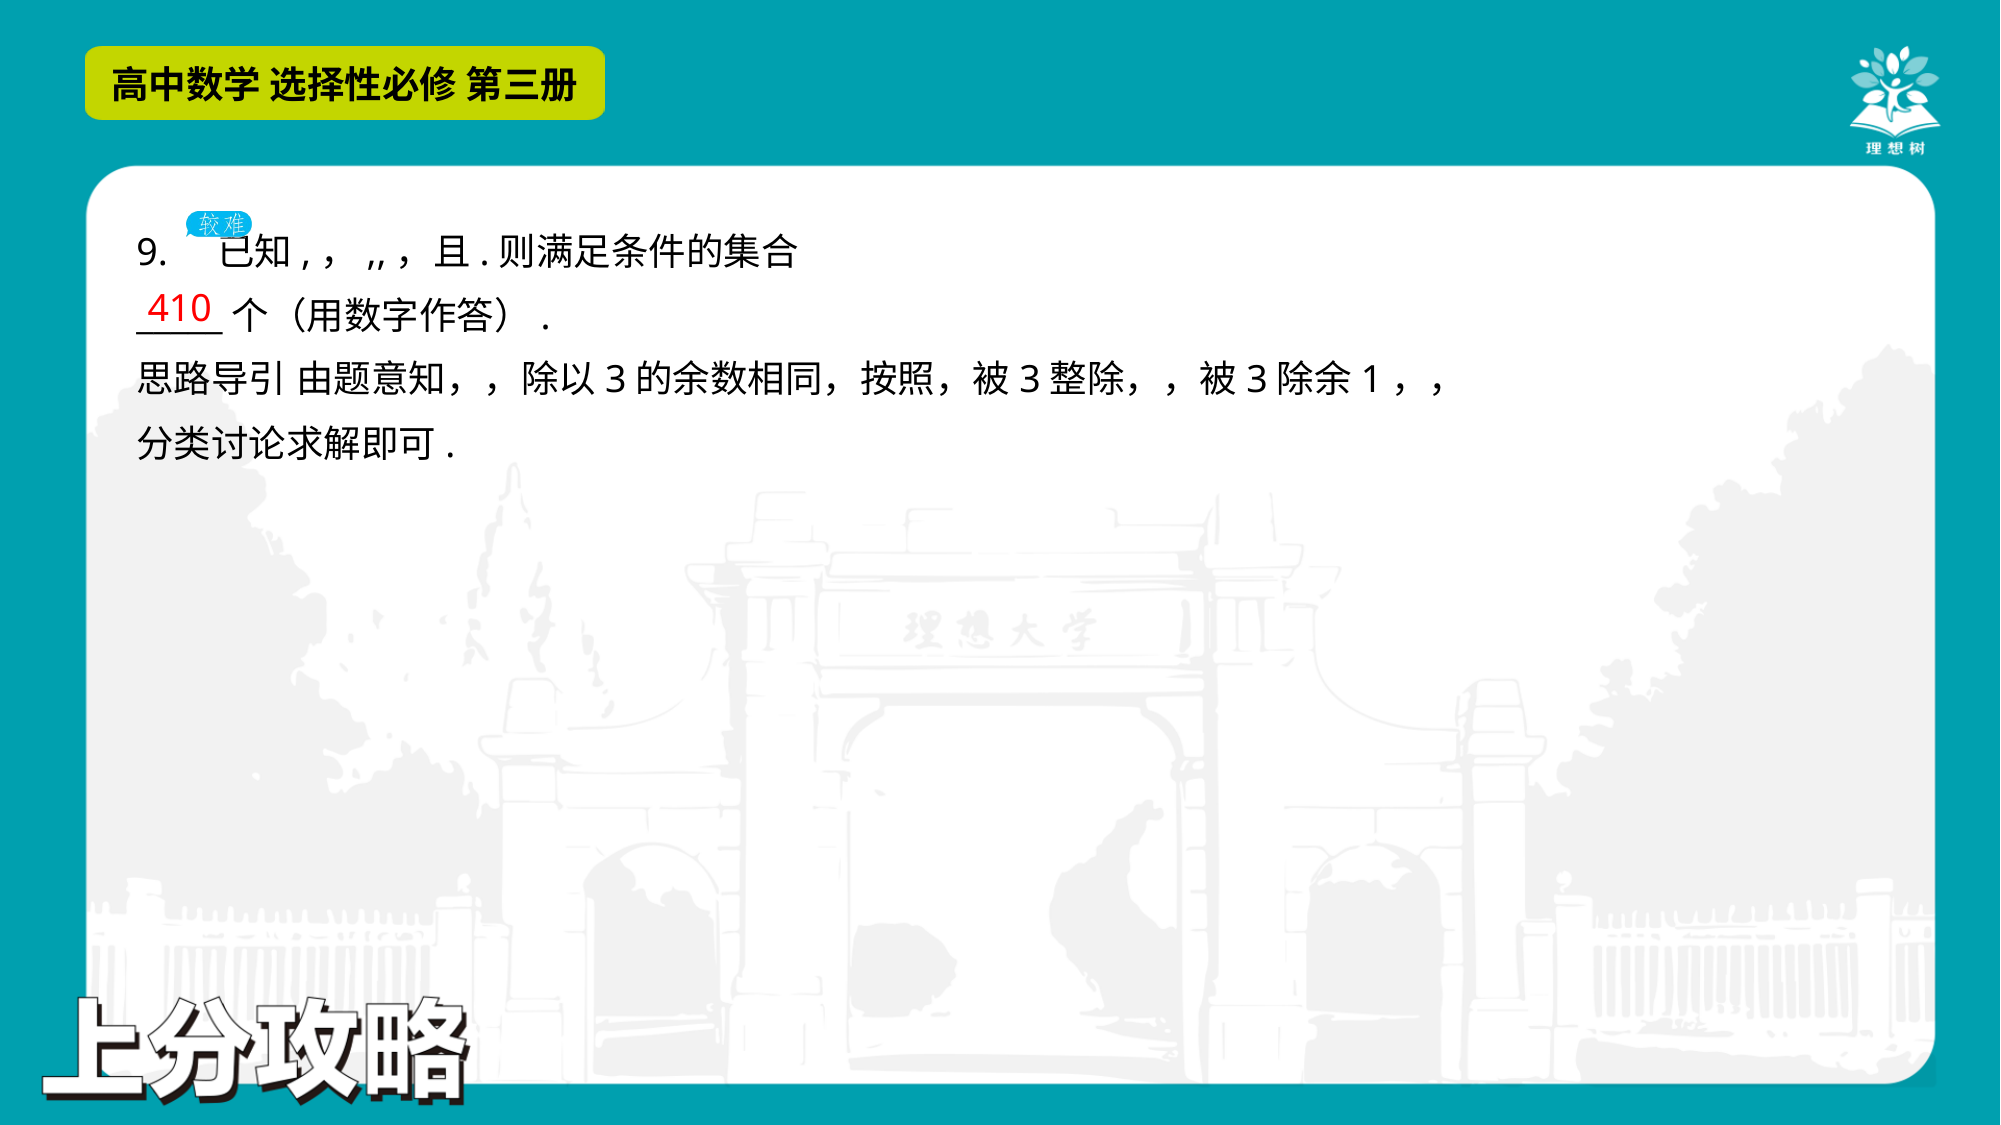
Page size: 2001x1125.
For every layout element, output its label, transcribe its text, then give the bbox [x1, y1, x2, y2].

text_box 410 [133, 264, 227, 323]
picture [0, 0, 2000, 1125]
